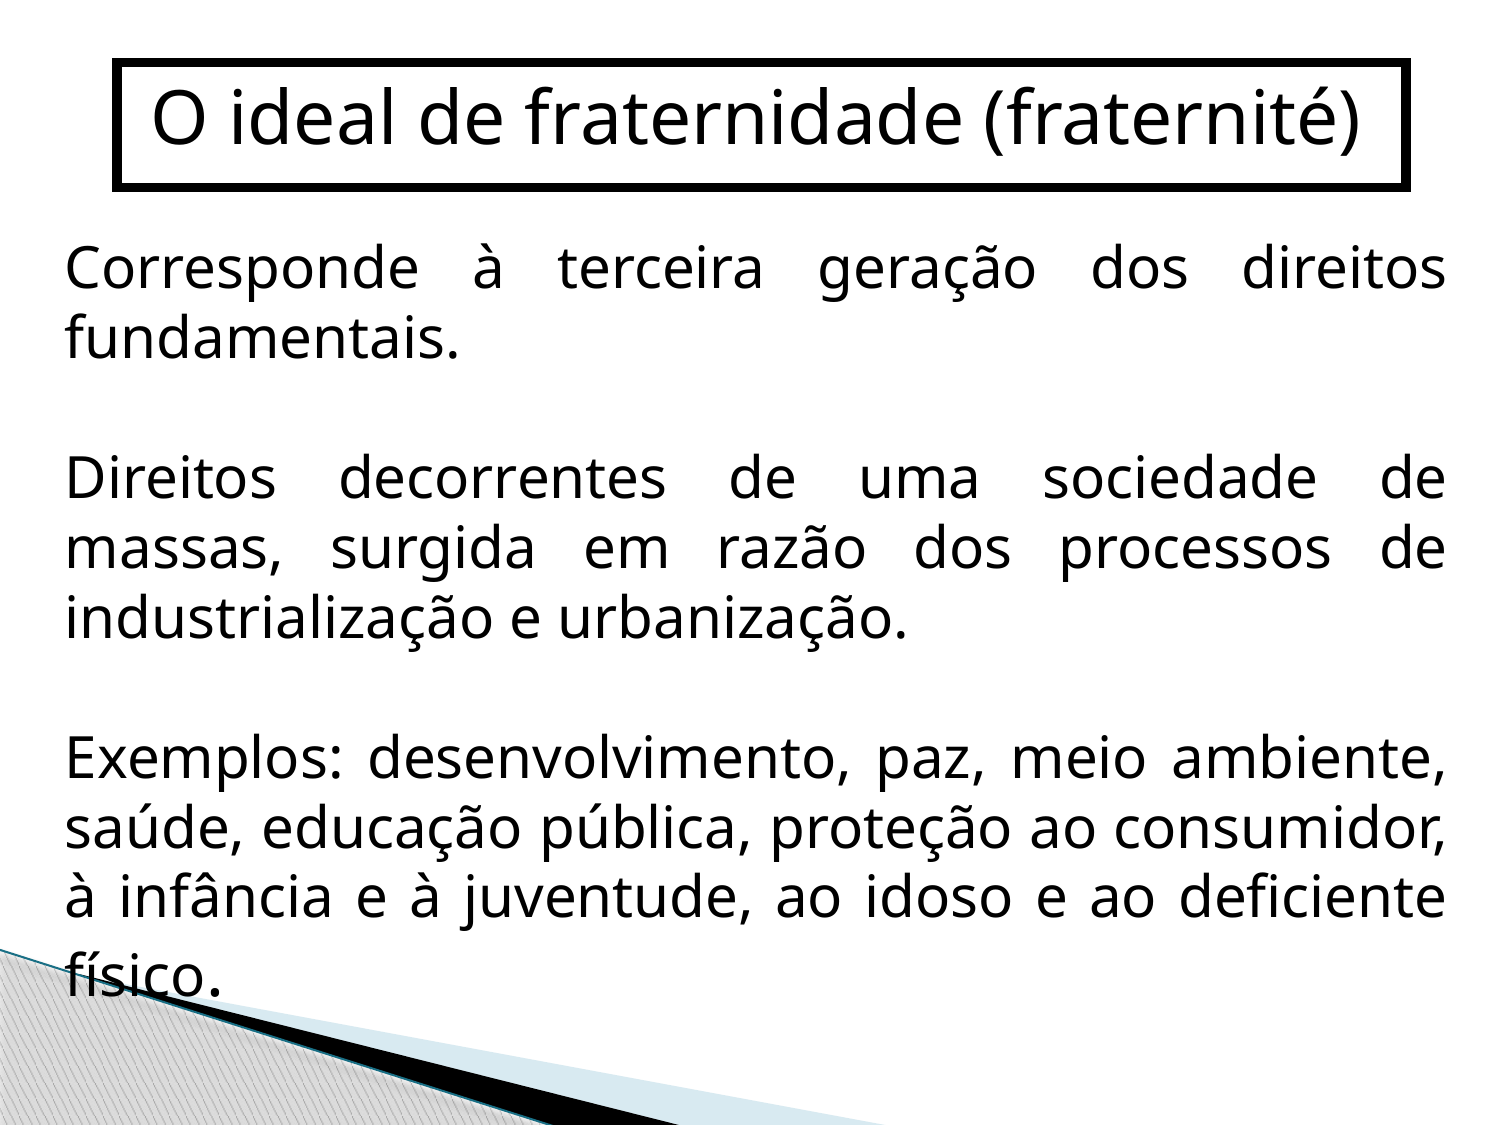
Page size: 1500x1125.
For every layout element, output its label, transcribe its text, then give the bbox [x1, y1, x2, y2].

text_box [117, 62, 1407, 188]
text_box O ideal de fraternidade (fraternité) Corresponde à terceira geração dos direitos fundamentais. Direitos decorrentes de uma sociedade de massas, surgida em razão dos processos de industrialização e urbanização. Exemplos: desenvolvimento, paz, meio ambiente, saúde, educação pública, proteção ao consumidor, à infância e à juventude, ao idoso e ao deficiente físico. [49, 62, 1463, 1097]
